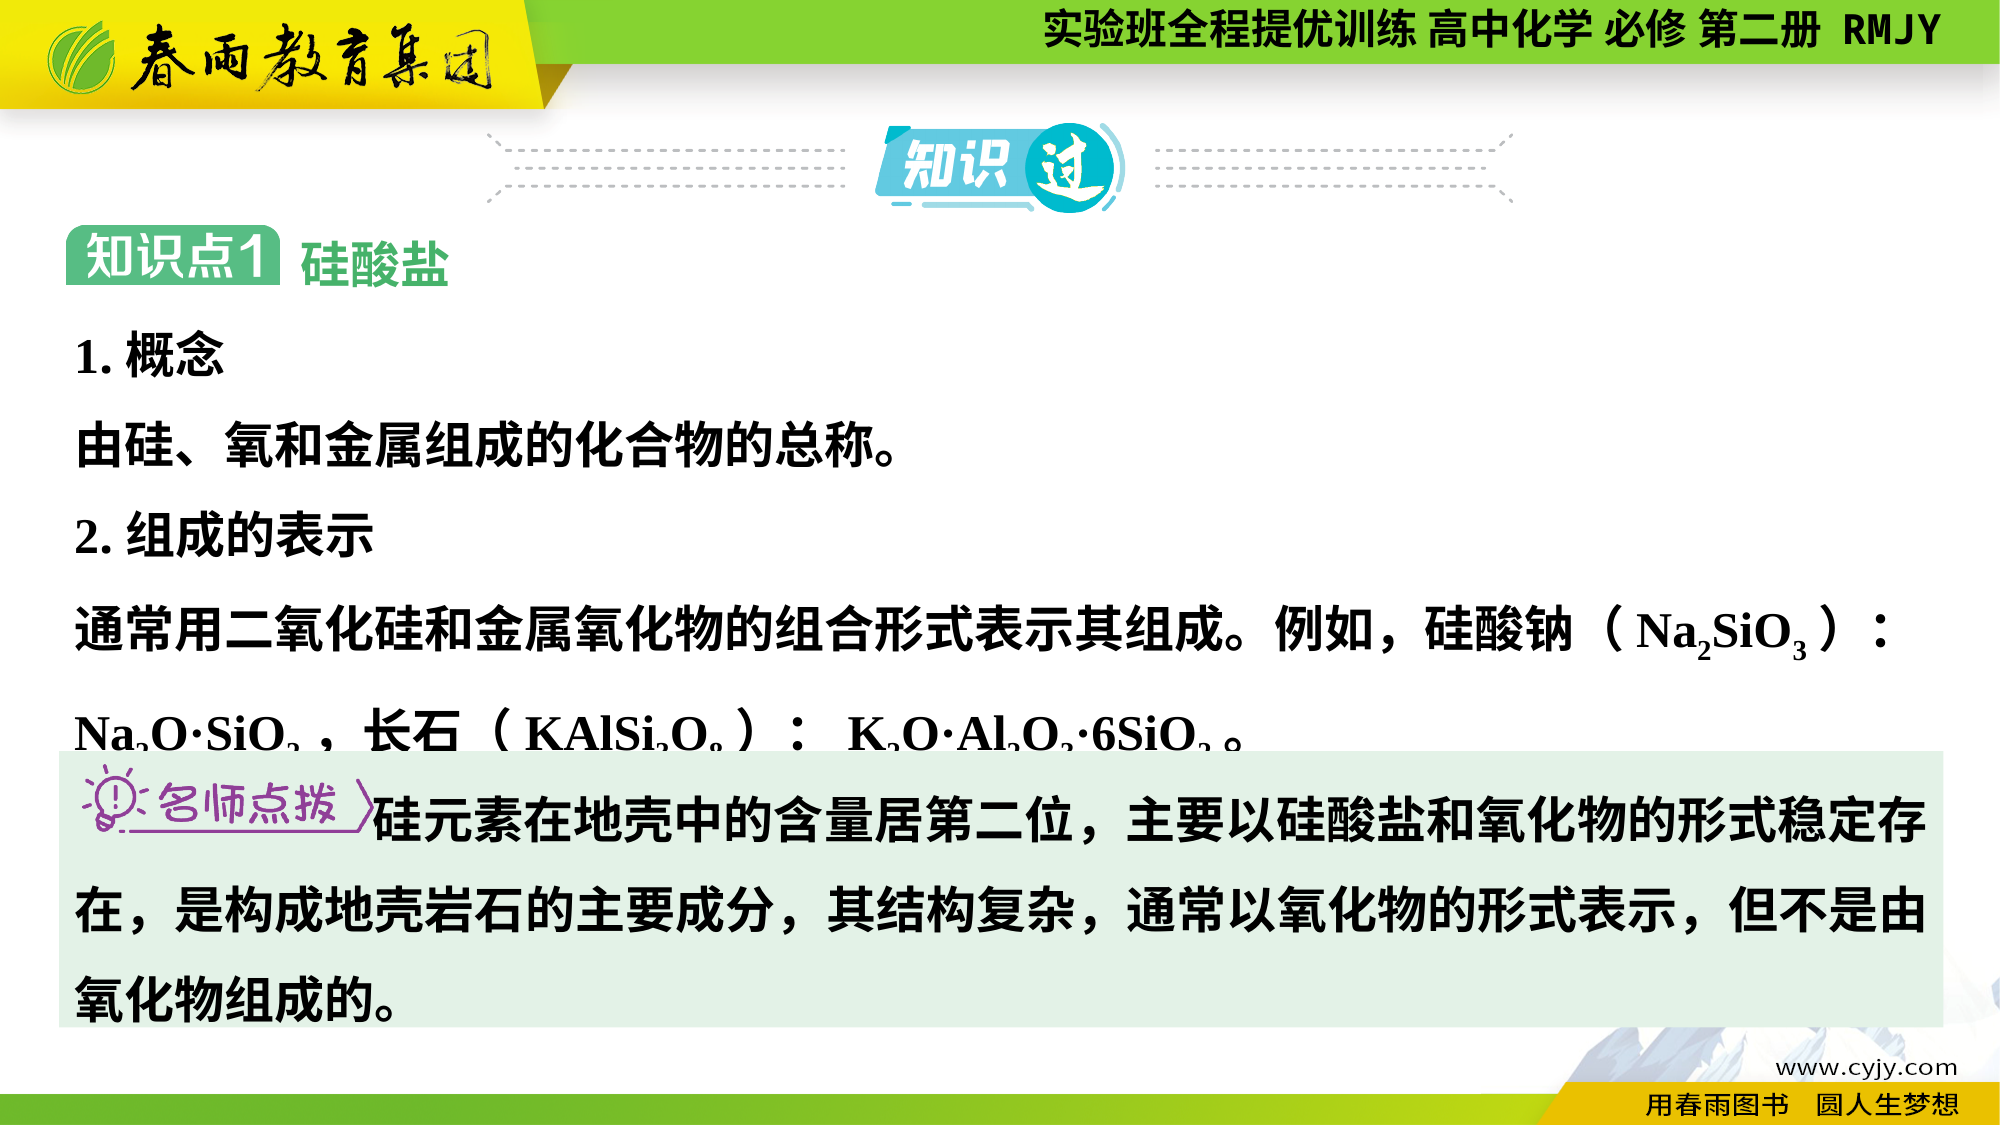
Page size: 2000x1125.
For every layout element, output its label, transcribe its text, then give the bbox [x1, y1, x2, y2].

text_box 硅酸盐 1.概念 由硅、氧和金属组成的化合物的总称。 2.组成的表示 通常用二氧化硅和金属氧化物的组合形式表示其组成。例如，硅酸钠（Na2SiO3）：Na2O·SiO2，长石（KAlSi3O8）：K2O·Al2O3·6SiO2。 [59, 196, 1944, 751]
list 硅元素在地壳中的含量居第二位，主要以硅酸盐和氧化物的形式稳定存在，是构成地壳岩石的主要成分，其结构复杂，通常以氧化物的形式表示，但不是由氧化物组成的。 [59, 751, 1944, 1028]
picture [0, 0, 2000, 1125]
